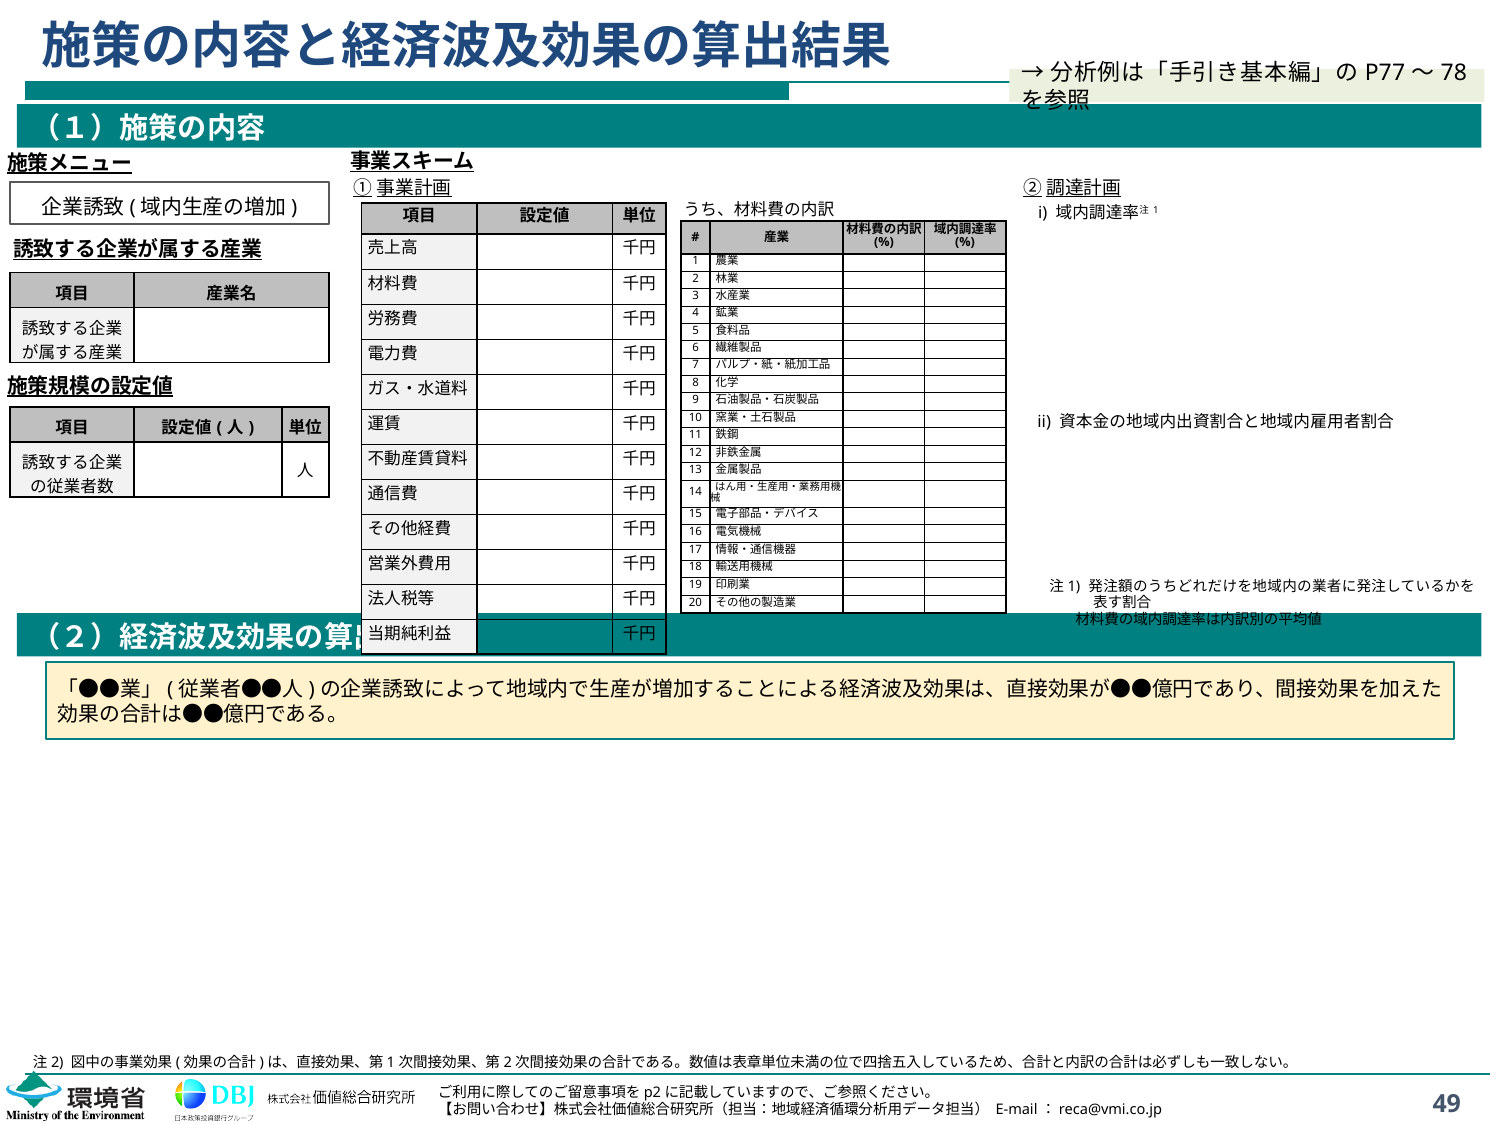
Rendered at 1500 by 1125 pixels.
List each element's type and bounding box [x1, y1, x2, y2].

picture [171, 1075, 419, 1125]
table_cell [682, 481, 709, 507]
table_cell [844, 596, 924, 612]
table_cell [362, 410, 476, 444]
table_header [711, 222, 842, 253]
table_cell [925, 393, 1005, 410]
table_cell [682, 393, 709, 410]
table_cell [362, 235, 476, 269]
table_cell [682, 446, 709, 462]
table_cell [925, 561, 1005, 577]
table_cell [682, 525, 709, 542]
table_cell [362, 445, 476, 479]
table_cell [613, 410, 665, 444]
table_cell [682, 428, 709, 445]
table_cell [613, 270, 665, 304]
table_cell [478, 235, 612, 269]
table_cell [711, 341, 842, 358]
table_cell [711, 393, 842, 410]
text_box [1023, 175, 1201, 199]
table_cell [613, 340, 665, 374]
table_cell [478, 480, 612, 514]
table_header [283, 408, 328, 441]
picture [2, 1071, 148, 1125]
table_cell [682, 376, 709, 392]
table_cell [11, 443, 133, 496]
table_cell [478, 305, 612, 339]
table_cell [682, 307, 709, 323]
table_cell [613, 305, 665, 339]
table_cell [925, 411, 1005, 427]
table_header [844, 222, 924, 253]
table_cell [925, 481, 1005, 507]
table_cell [711, 289, 842, 306]
table_cell [682, 596, 709, 612]
table_cell [682, 255, 709, 271]
table_cell [682, 463, 709, 480]
text_box [1038, 201, 1186, 222]
text_box [1037, 410, 1429, 431]
table_cell [613, 375, 665, 409]
text_box [7, 149, 155, 175]
table_cell [478, 375, 612, 409]
table_cell [362, 620, 476, 653]
table_cell [362, 270, 476, 304]
table_cell [478, 270, 612, 304]
table_cell [478, 445, 612, 479]
table_cell [682, 341, 709, 358]
table_cell [844, 481, 924, 507]
text_box [16, 104, 1482, 174]
table_cell [925, 446, 1005, 462]
table_cell [711, 446, 842, 462]
table_header [135, 408, 281, 441]
text_box [683, 198, 861, 219]
table_cell [478, 515, 612, 549]
table_cell [362, 550, 476, 584]
slide_number [1393, 1079, 1500, 1122]
table_cell [478, 620, 612, 653]
table_cell [844, 324, 924, 340]
table_cell [682, 411, 709, 427]
table_cell [478, 550, 612, 584]
table_cell [844, 341, 924, 358]
table_cell [135, 443, 281, 496]
table_cell [711, 376, 842, 392]
table_header [135, 273, 328, 307]
table_cell [844, 376, 924, 392]
table_cell [925, 324, 1005, 340]
table_cell [362, 305, 476, 339]
table_header [682, 222, 709, 253]
table_cell [711, 578, 842, 595]
table_cell [613, 620, 665, 653]
table_cell [682, 324, 709, 340]
table_cell [711, 463, 842, 480]
table_cell [925, 508, 1005, 524]
table_cell [362, 480, 476, 514]
table_header [11, 273, 133, 307]
table_cell [925, 307, 1005, 323]
table_cell [844, 578, 924, 595]
table_header [362, 204, 476, 233]
table_header [11, 408, 133, 441]
table_cell [613, 445, 665, 479]
table_cell [925, 376, 1005, 392]
table_cell [478, 585, 612, 619]
table_cell [925, 341, 1005, 358]
text_box [9, 182, 329, 224]
table_cell [711, 543, 842, 560]
table_cell [283, 443, 328, 496]
table_cell [844, 508, 924, 524]
table_cell [362, 515, 476, 549]
table_cell [711, 411, 842, 427]
table_header [613, 204, 665, 233]
table_cell [711, 272, 842, 288]
table_cell [844, 446, 924, 462]
table_cell [711, 481, 842, 507]
table_cell [613, 515, 665, 549]
text_box [16, 577, 1482, 657]
table_cell [135, 308, 328, 362]
table_cell [925, 428, 1005, 445]
table_cell [711, 307, 842, 323]
table_cell [925, 272, 1005, 288]
table_cell [682, 543, 709, 560]
title [25, 0, 1355, 82]
table_cell [362, 375, 476, 409]
table_header [925, 222, 1005, 253]
text_box [1009, 68, 1485, 102]
table_cell [844, 255, 924, 271]
table_cell [613, 235, 665, 269]
table_cell [844, 525, 924, 542]
table_cell [11, 308, 133, 362]
table_cell [682, 289, 709, 306]
table_cell [682, 508, 709, 524]
table_cell [925, 578, 1005, 595]
text_box [13, 235, 309, 262]
table_cell [925, 463, 1005, 480]
text_box [46, 662, 1454, 739]
table_cell [925, 359, 1005, 375]
table_cell [711, 561, 842, 577]
table_cell [682, 359, 709, 375]
table_cell [925, 255, 1005, 271]
table_cell [613, 550, 665, 584]
table_cell [844, 393, 924, 410]
table_cell [478, 340, 612, 374]
table_cell [925, 543, 1005, 560]
table_cell [844, 561, 924, 577]
table_cell [711, 508, 842, 524]
table_cell [711, 525, 842, 542]
table_cell [925, 596, 1005, 612]
text_box [33, 1050, 1451, 1071]
table_cell [682, 561, 709, 577]
table_cell [711, 359, 842, 375]
table_cell [925, 525, 1005, 542]
table_cell [844, 543, 924, 560]
table_cell [613, 480, 665, 514]
table_header [478, 204, 612, 233]
table_cell [682, 272, 709, 288]
table_cell [478, 410, 612, 444]
table_cell [613, 585, 665, 619]
table_cell [844, 463, 924, 480]
table_cell [362, 340, 476, 374]
table_cell [925, 289, 1005, 306]
table_cell [711, 428, 842, 445]
table_cell [711, 596, 842, 612]
table_cell [844, 359, 924, 375]
table_cell [711, 255, 842, 271]
table_cell [844, 272, 924, 288]
table_cell [362, 585, 476, 619]
table_cell [844, 307, 924, 323]
table_cell [844, 289, 924, 306]
table_cell [844, 428, 924, 445]
table_cell [711, 324, 842, 340]
table_cell [844, 411, 924, 427]
table_cell [682, 578, 709, 595]
text_box [353, 175, 531, 199]
text_box [7, 372, 244, 398]
